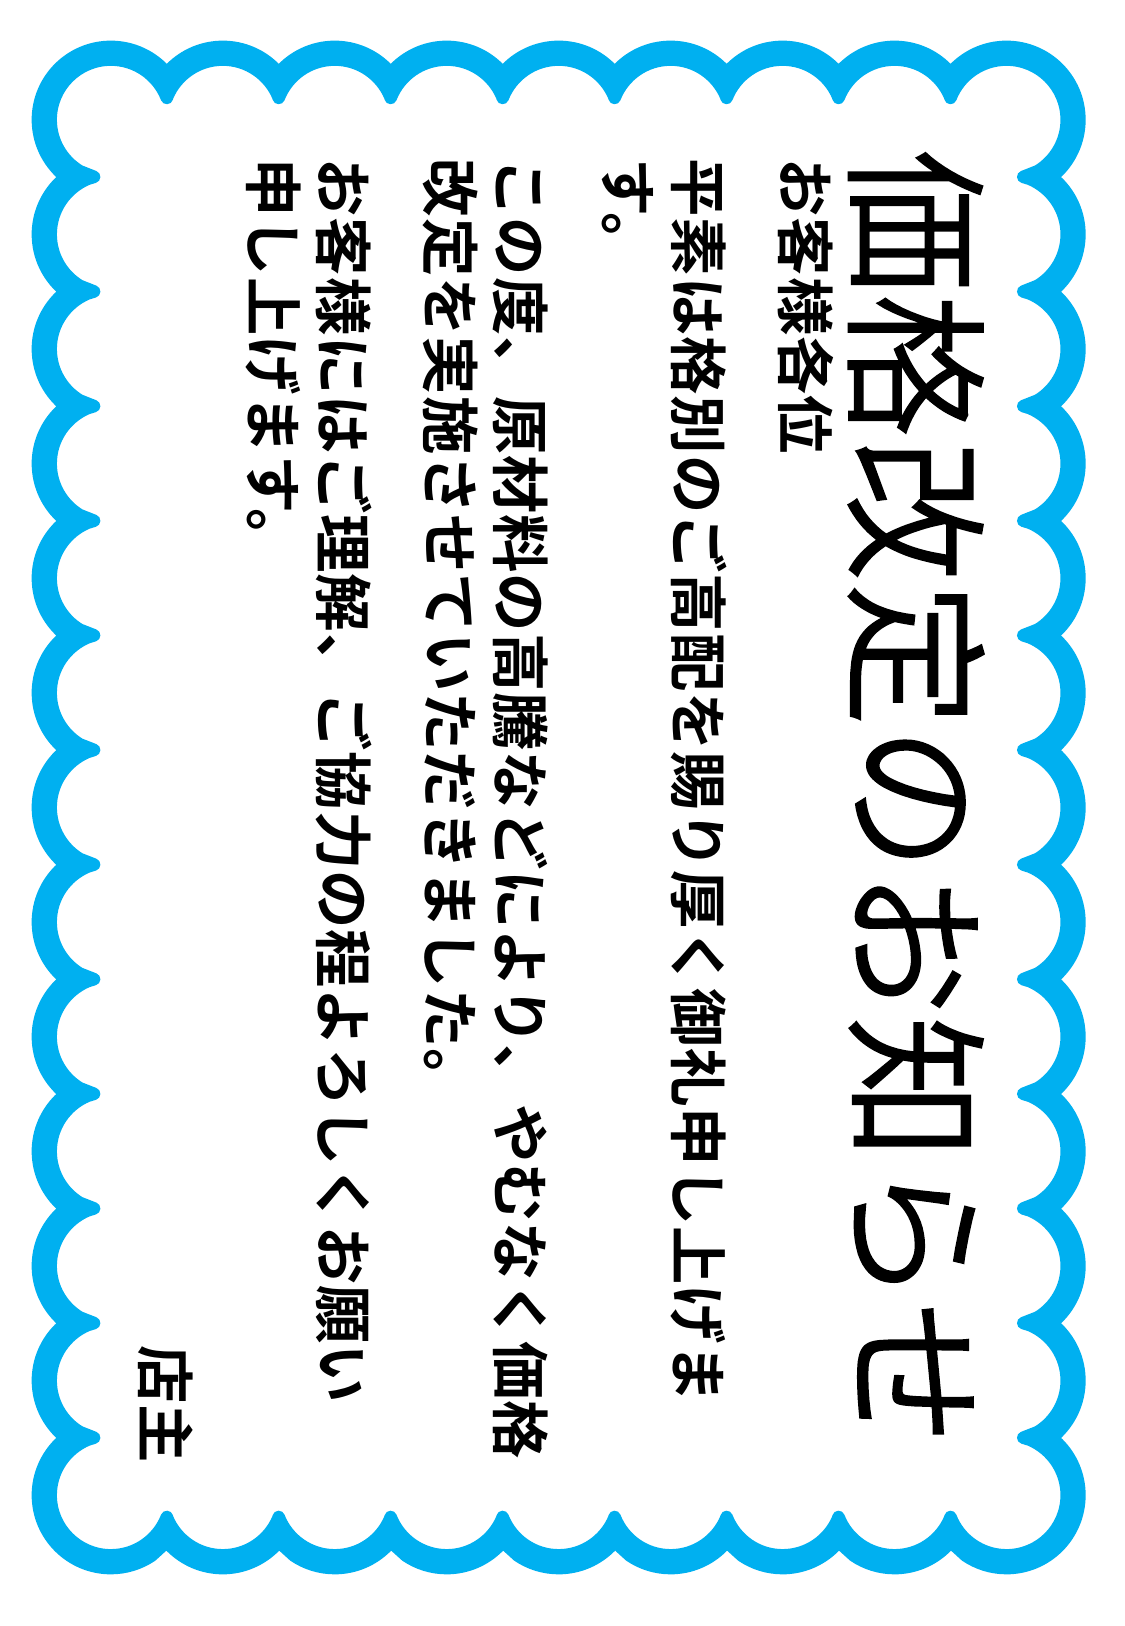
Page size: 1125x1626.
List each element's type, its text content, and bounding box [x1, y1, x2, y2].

text_box お客様各位 平素は格別のご高配を賜り厚く御礼申し上げます。 この度、原材料の高騰などにより、やむなく価格改定を実施させていただきました。 お客様にはご理解、ご協力の程よろしくお願い申し上げます。 店主 [124, 143, 802, 1478]
text_box [35, 44, 1082, 1571]
